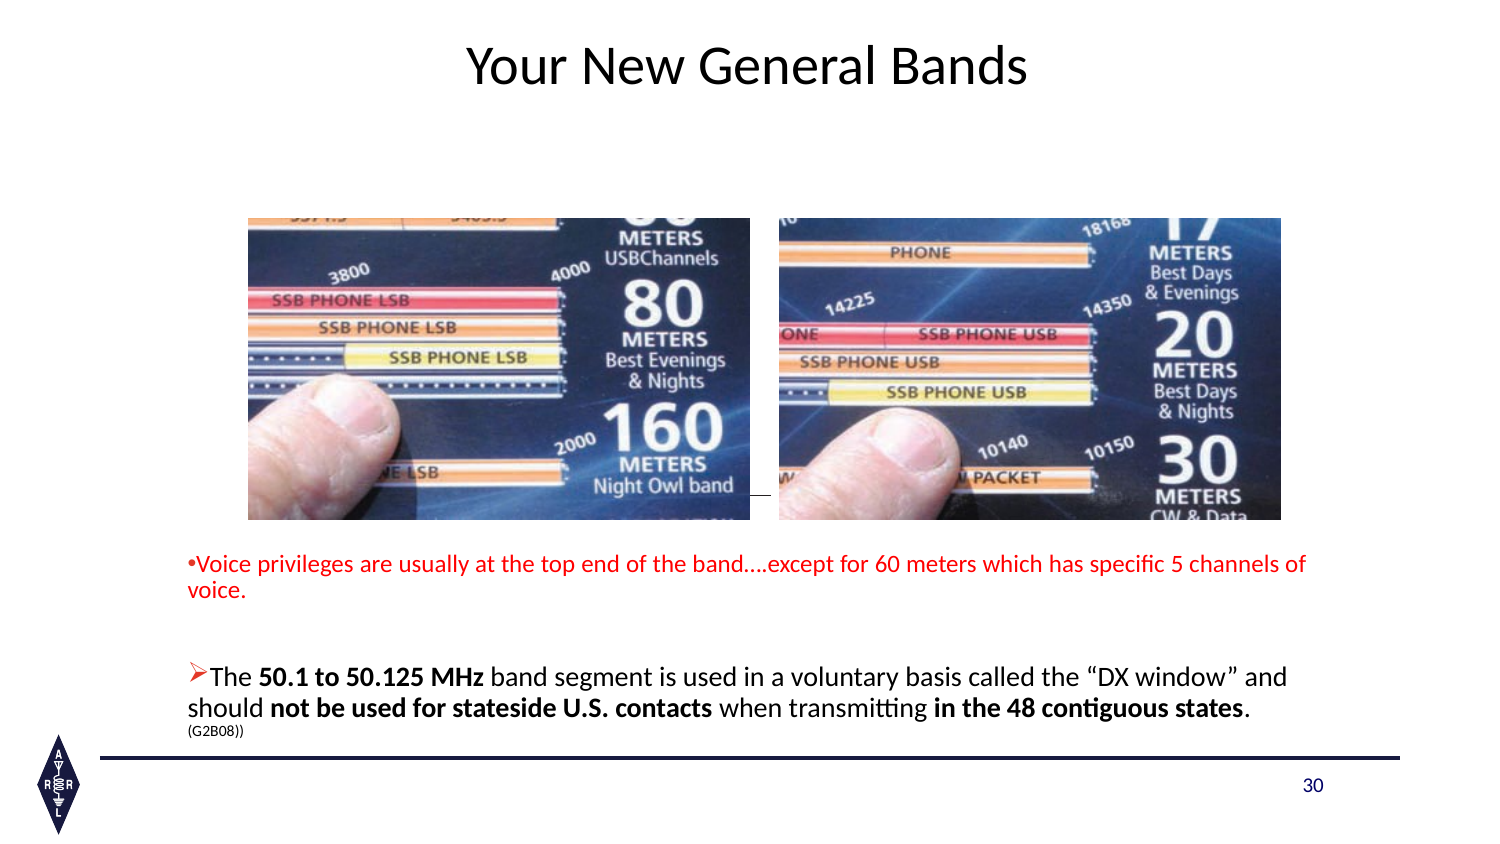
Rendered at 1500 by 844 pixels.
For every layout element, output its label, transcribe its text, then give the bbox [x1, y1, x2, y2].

list Voice privileges are usually at the top end of the band….except for 60 meters which has specific 5 channels of voice. The 50.1 to 50.125 MHz band segment is used in a voluntary basis called the “DX window” and should not be used for stateside U.S. contacts when transmitting in the 48 contiguous states. (G2B08)) [187, 544, 1313, 844]
title Your New General Bands [216, 29, 1280, 137]
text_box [248, 218, 1280, 520]
slide_number 30 [1302, 761, 1400, 807]
picture [37, 734, 80, 835]
